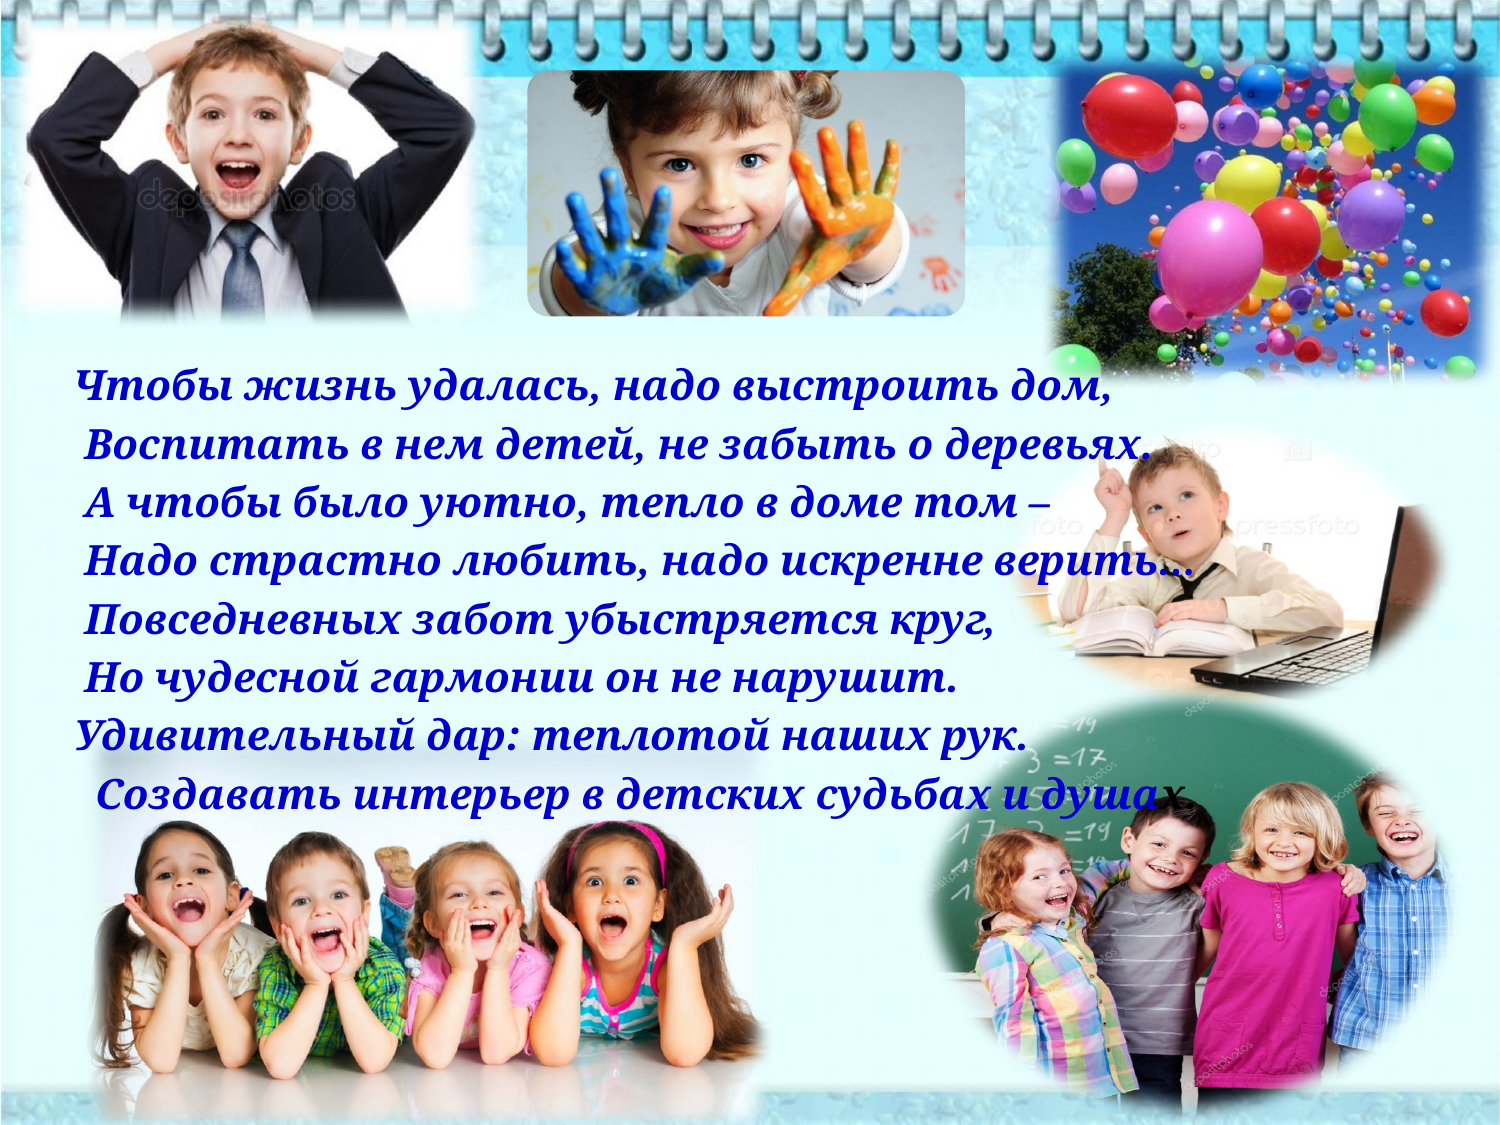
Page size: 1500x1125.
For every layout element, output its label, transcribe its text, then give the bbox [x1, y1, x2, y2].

list Чтобы жизнь удалась, надо выстроить дом, Воспитать в нем детей, не забыть о деревьях. А чтобы было уютно, тепло в доме том – Надо страстно любить, надо искренне верить… Повседневных забот убыстряется круг, Но чудесной гармонии он не нарушит. Удивительный дар: теплотой наших рук. Создавать интерьер в детских судьбах и душах. [58, 351, 1500, 1095]
picture [0, 0, 1500, 1125]
